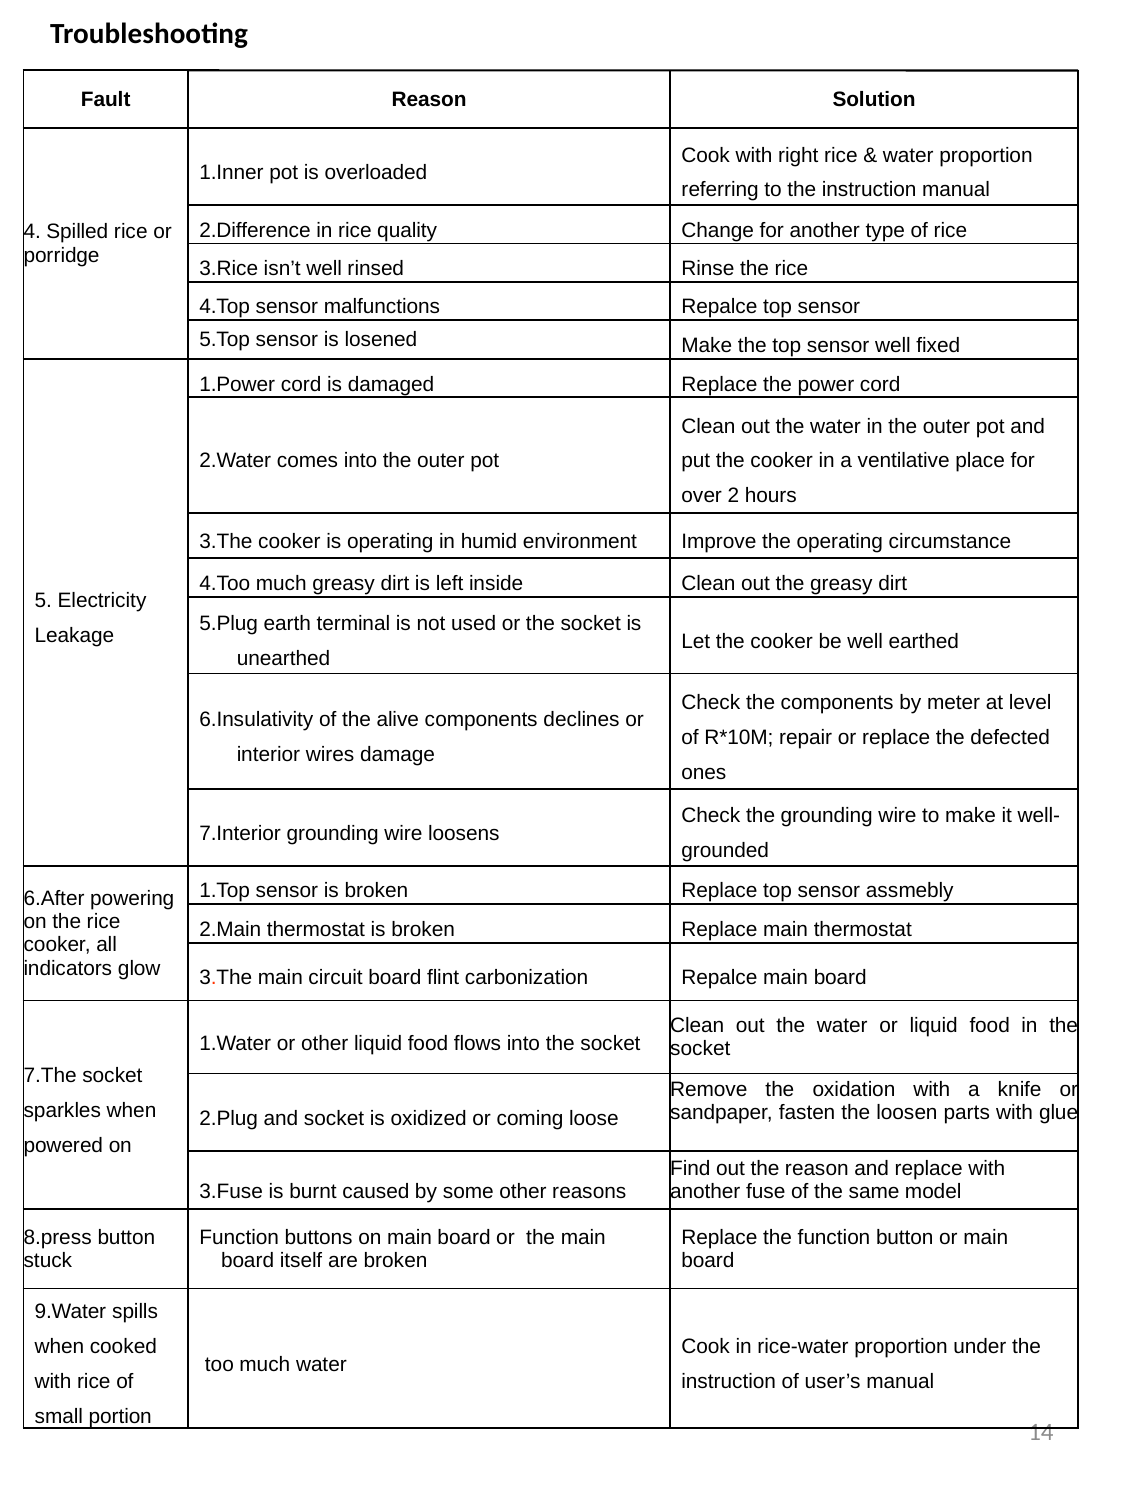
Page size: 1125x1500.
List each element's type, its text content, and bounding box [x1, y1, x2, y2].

table_cell Clean out the water in the outer pot and put the cooker in a ventilative place for over 2 hours [671, 398, 1077, 512]
table_cell 3.The main circuit board flint carbonization [189, 944, 669, 1000]
table_header Fault [24, 71, 187, 127]
table_cell Replace top sensor assmebly [671, 867, 1077, 903]
table_cell Check the components by meter at level of R*10M; repair or replace the defected ones [671, 674, 1077, 788]
table_cell Make the top sensor well fixed [671, 321, 1077, 358]
title Troubleshooting [34, 0, 1048, 64]
table_cell 4.Top sensor malfunctions [189, 283, 669, 319]
table_cell Rinse the rice [671, 244, 1077, 281]
table_cell Let the cooker be well earthed [671, 598, 1077, 673]
table_cell too much water [189, 1289, 669, 1427]
table_cell Find out the reason and replace with another fuse of the same model [671, 1152, 1077, 1208]
table_cell Repalce top sensor [671, 283, 1077, 319]
table_cell 9.Water spills when cooked with rice of small portion [24, 1289, 187, 1427]
table_cell Repalce main board [671, 944, 1077, 1000]
table_cell 2.Main thermostat is broken [189, 905, 669, 942]
table_header Reason [189, 79, 669, 127]
table_cell 2.Water comes into the outer pot [189, 398, 669, 512]
table_cell 6.Insulativity of the alive components declines or interior wires damage [189, 674, 669, 788]
table_cell 3.Fuse is burnt caused by some other reasons [189, 1152, 669, 1208]
table_cell 1.Inner pot is overloaded [189, 129, 669, 204]
table_cell 4.Too much greasy dirt is left inside [189, 559, 669, 596]
table_cell 5.Plug earth terminal is not used or the socket is unearthed [189, 598, 669, 673]
table_cell 5. Electricity Leakage [24, 360, 187, 865]
table_cell Clean out the water or liquid food in the socket [671, 1001, 1077, 1073]
table_cell Improve the operating circumstance [671, 514, 1077, 557]
table_cell Function buttons on main board or the main board itself are broken [189, 1210, 669, 1288]
table_cell Check the grounding wire to make it well-grounded [671, 790, 1077, 865]
slide_number 14 [806, 1429, 1069, 1471]
table_cell 5.Top sensor is losened [189, 321, 669, 358]
table_cell Clean out the greasy dirt [671, 559, 1077, 596]
table_cell 7.The socket sparkles when powered on [24, 1001, 187, 1208]
table_cell 7.Interior grounding wire loosens [189, 790, 669, 865]
table_cell 2.Plug and socket is oxidized or coming loose [189, 1074, 669, 1150]
table_cell 1.Power cord is damaged [189, 360, 669, 396]
table_cell 8.press button stuck [24, 1210, 187, 1288]
table_cell 3.The cooker is operating in humid environment [189, 514, 669, 557]
table_cell 1.Top sensor is broken [189, 867, 669, 903]
table_cell Cook in rice-water proportion under the instruction of user’s manual [671, 1289, 1077, 1427]
table_cell 6.After powering on the rice cooker, all indicators glow [24, 867, 187, 1000]
table_cell Cook with right rice & water proportion referring to the instruction manual [671, 129, 1077, 204]
table_cell Replace the power cord [671, 360, 1077, 396]
table_cell 3.Rice isn’t well rinsed [189, 244, 669, 281]
table_header Solution [671, 78, 1077, 127]
table_cell Replace main thermostat [671, 905, 1077, 942]
table_cell 2.Difference in rice quality [189, 206, 669, 243]
table_cell Remove the oxidation with a knife or sandpaper, fasten the loosen parts with glue [671, 1074, 1077, 1150]
table_cell Change for another type of rice [671, 206, 1077, 243]
table_cell 4. Spilled rice or porridge [24, 129, 187, 358]
table_cell 1.Water or other liquid food flows into the socket [189, 1001, 669, 1073]
table_cell Replace the function button or main board [671, 1210, 1077, 1288]
